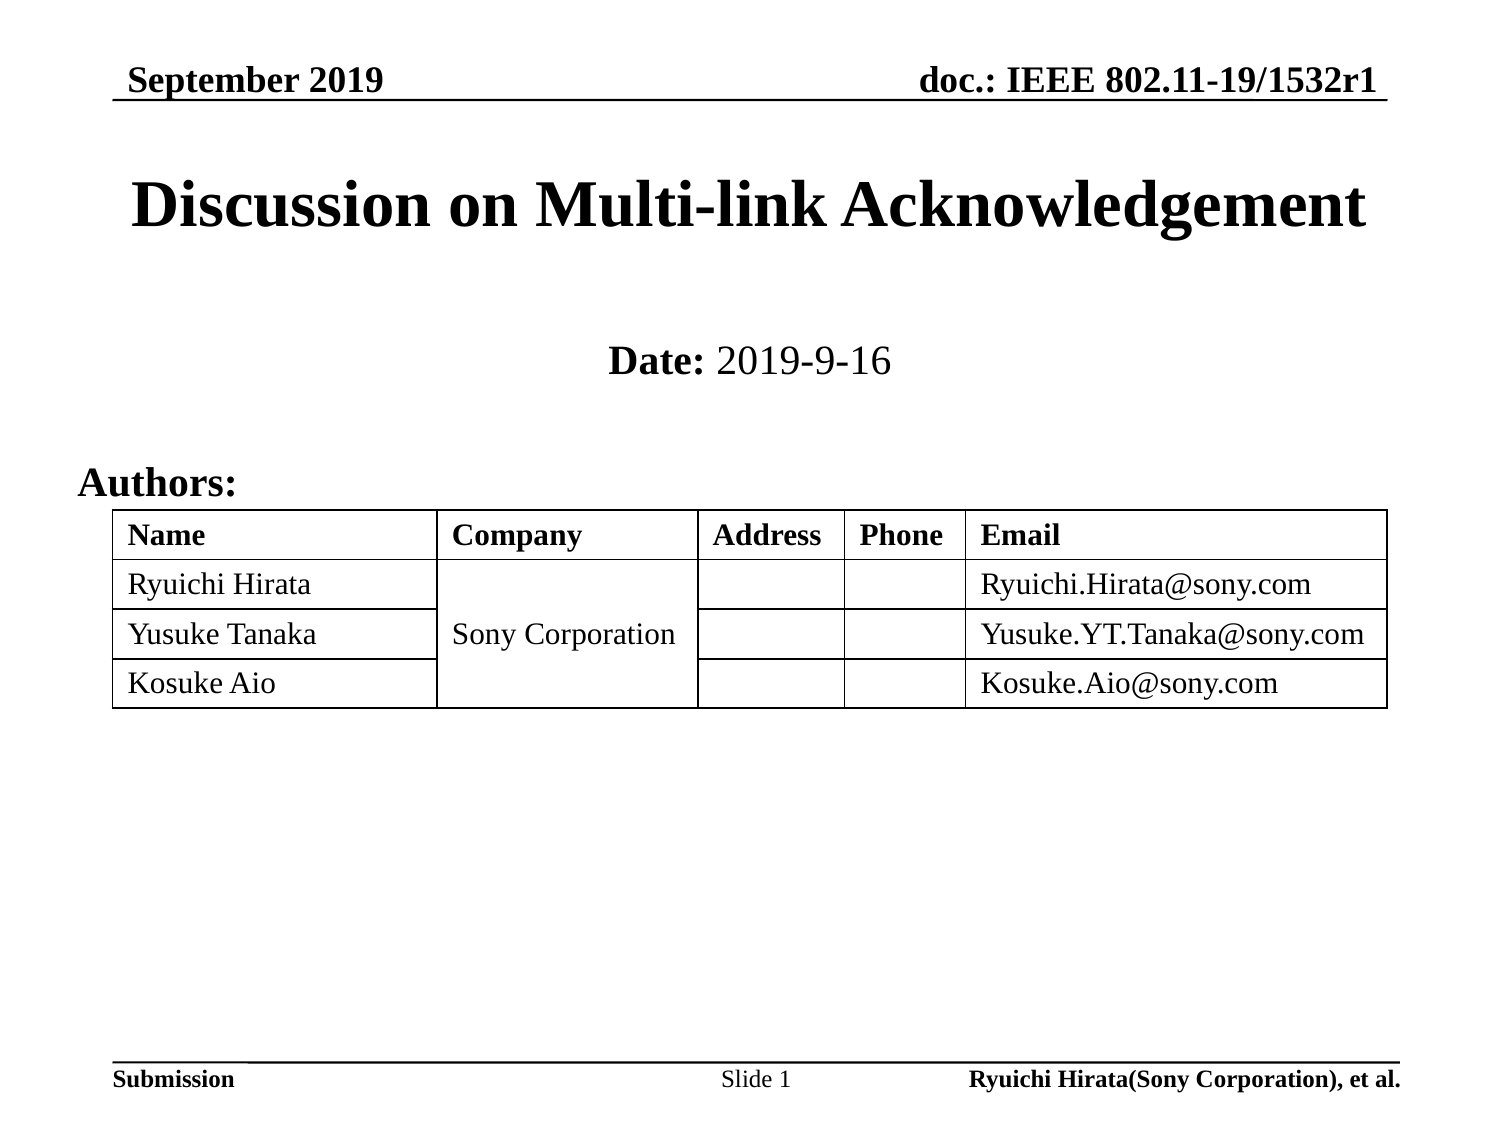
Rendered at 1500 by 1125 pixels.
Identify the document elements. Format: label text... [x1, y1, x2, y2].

table_header Phone [845, 511, 965, 559]
table_cell Kosuke.Aio@sony.com [966, 660, 1386, 707]
table_header Company [438, 511, 697, 559]
table_cell Yusuke Tanaka [113, 610, 436, 658]
table_header Name [113, 511, 436, 559]
table_cell Kosuke Aio [113, 660, 436, 707]
table_cell [699, 560, 844, 608]
table_cell Sony Corporation [438, 560, 697, 707]
table_cell [699, 660, 844, 707]
footer Ryuichi Hirata(Sony Corporation), et al. [962, 1061, 1402, 1093]
table_header Address [699, 511, 844, 559]
table_cell Ryuichi.Hirata@sony.com [966, 560, 1386, 608]
table_cell [845, 560, 965, 608]
table_cell Yusuke.YT.Tanaka@sony.com [966, 610, 1386, 658]
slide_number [112, 54, 413, 100]
text_box Authors: [62, 447, 300, 510]
table_cell Ryuichi Hirata [113, 560, 436, 608]
table_header Email [966, 511, 1386, 559]
slide_number Slide 1 [712, 1061, 801, 1093]
table_cell [699, 610, 844, 658]
title Discussion on Multi-link Acknowledgement [112, 112, 1388, 288]
text_box Date: 2019-9-16 [224, 324, 1275, 509]
table_cell [845, 610, 965, 658]
table_cell [845, 660, 965, 707]
